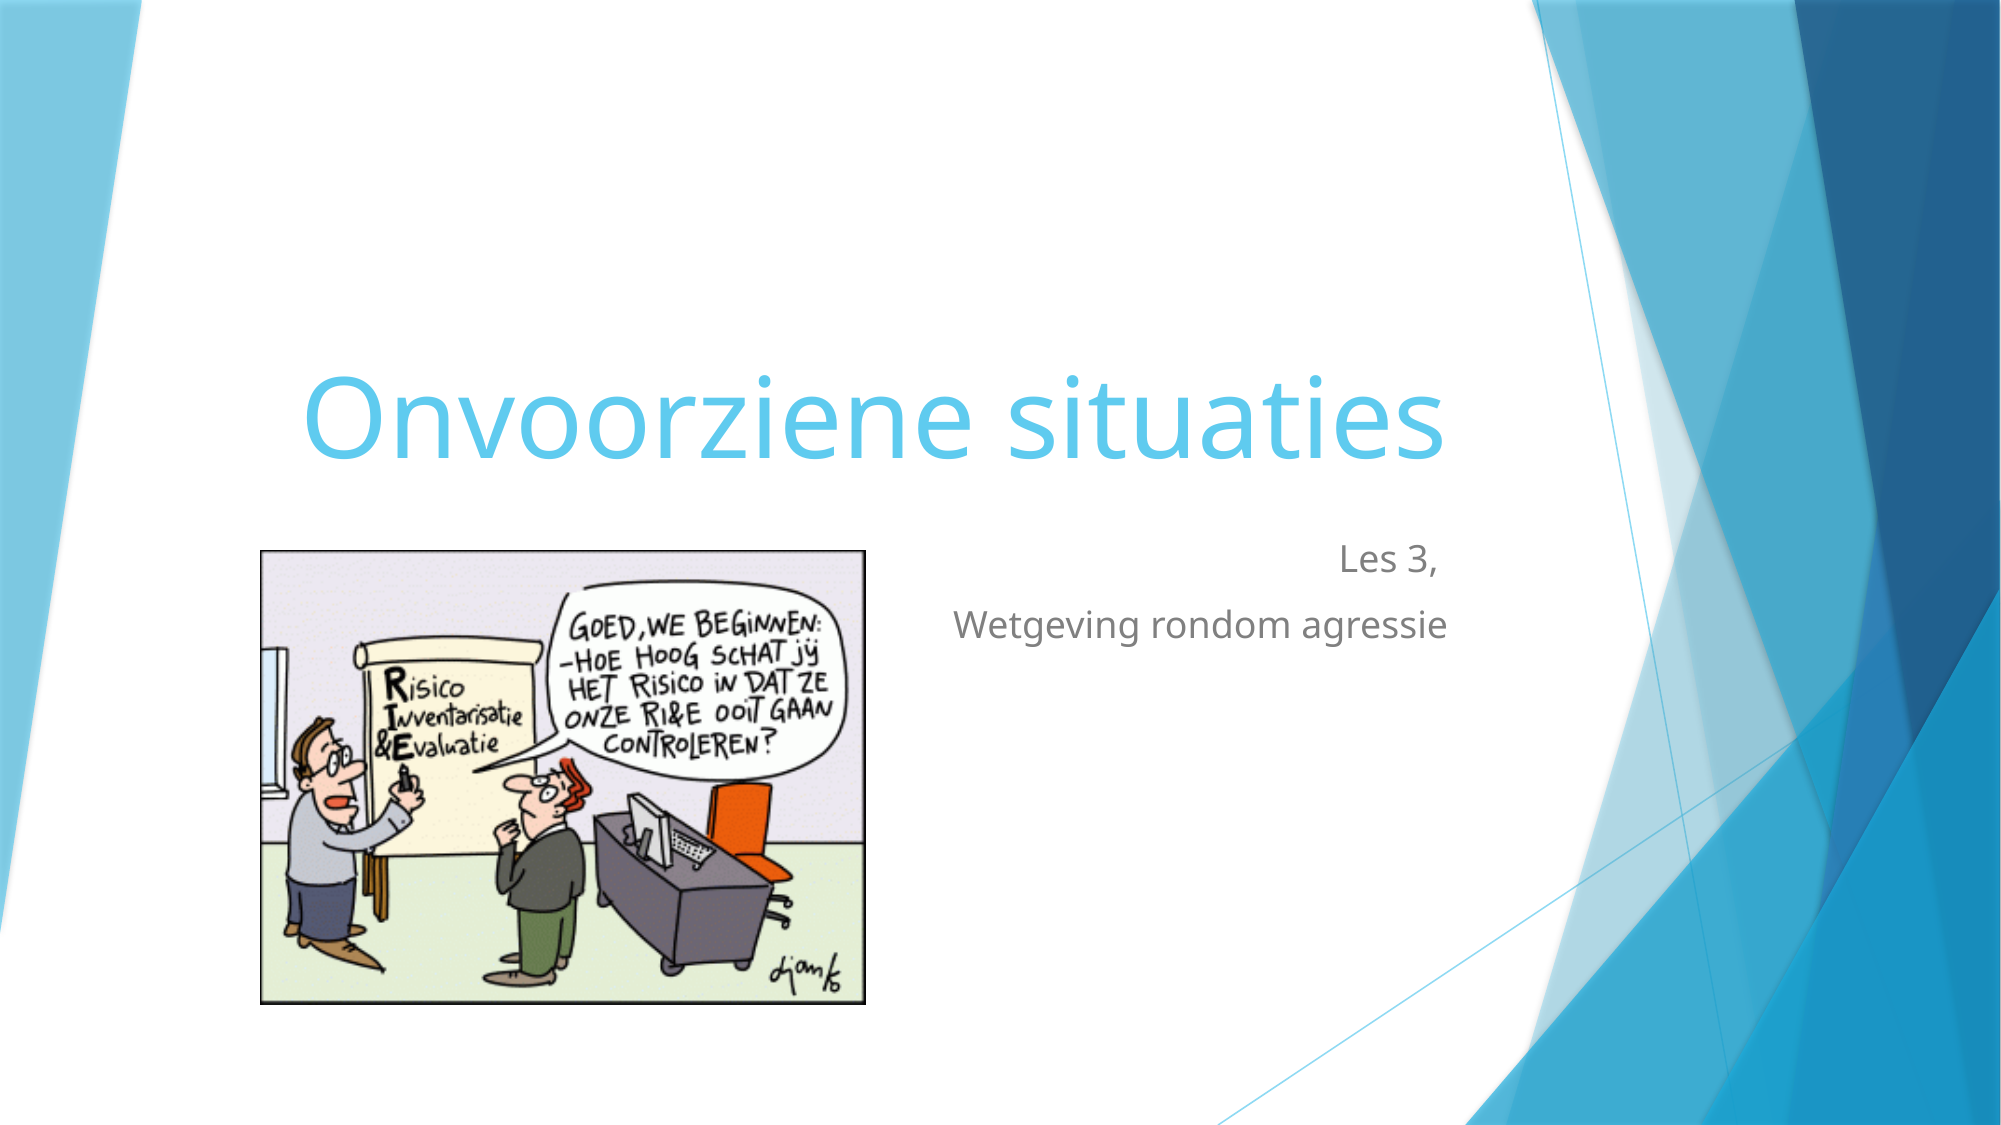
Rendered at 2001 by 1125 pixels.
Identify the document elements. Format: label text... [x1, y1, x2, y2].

subtitle Les 3, Wetgeving rondom agressie [189, 527, 1464, 708]
picture [259, 550, 866, 1006]
title Onvoorziene situaties [189, 218, 1464, 489]
